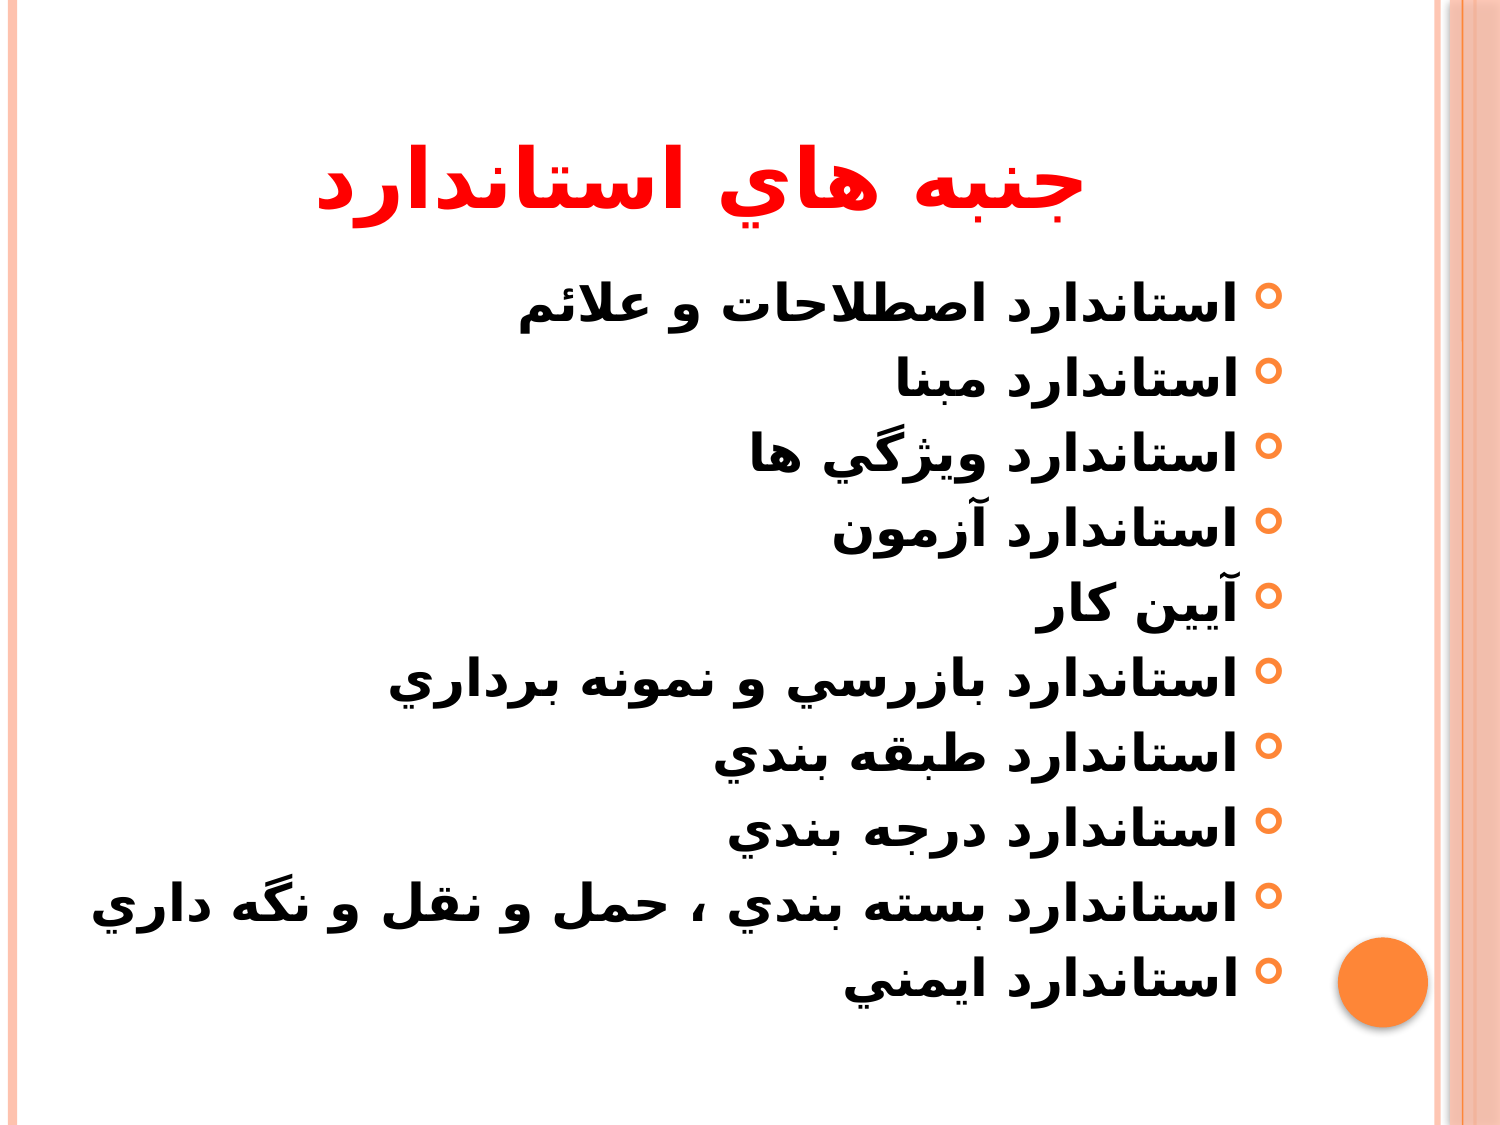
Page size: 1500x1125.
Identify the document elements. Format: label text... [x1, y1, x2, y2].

title جنبه هاي استاندارد [75, 45, 1300, 233]
list استاندارد اصطلاحات و علائم استاندارد مبنا استاندارد ويژگي ها استاندارد آزمون آيين كار استاندارد بازرسي و نمونه برداري استاندارد طبقه بندي استاندارد درجه بندي استاندارد بسته بندي ، حمل و نقل و نگه داري استاندارد ايمني [75, 262, 1300, 1062]
